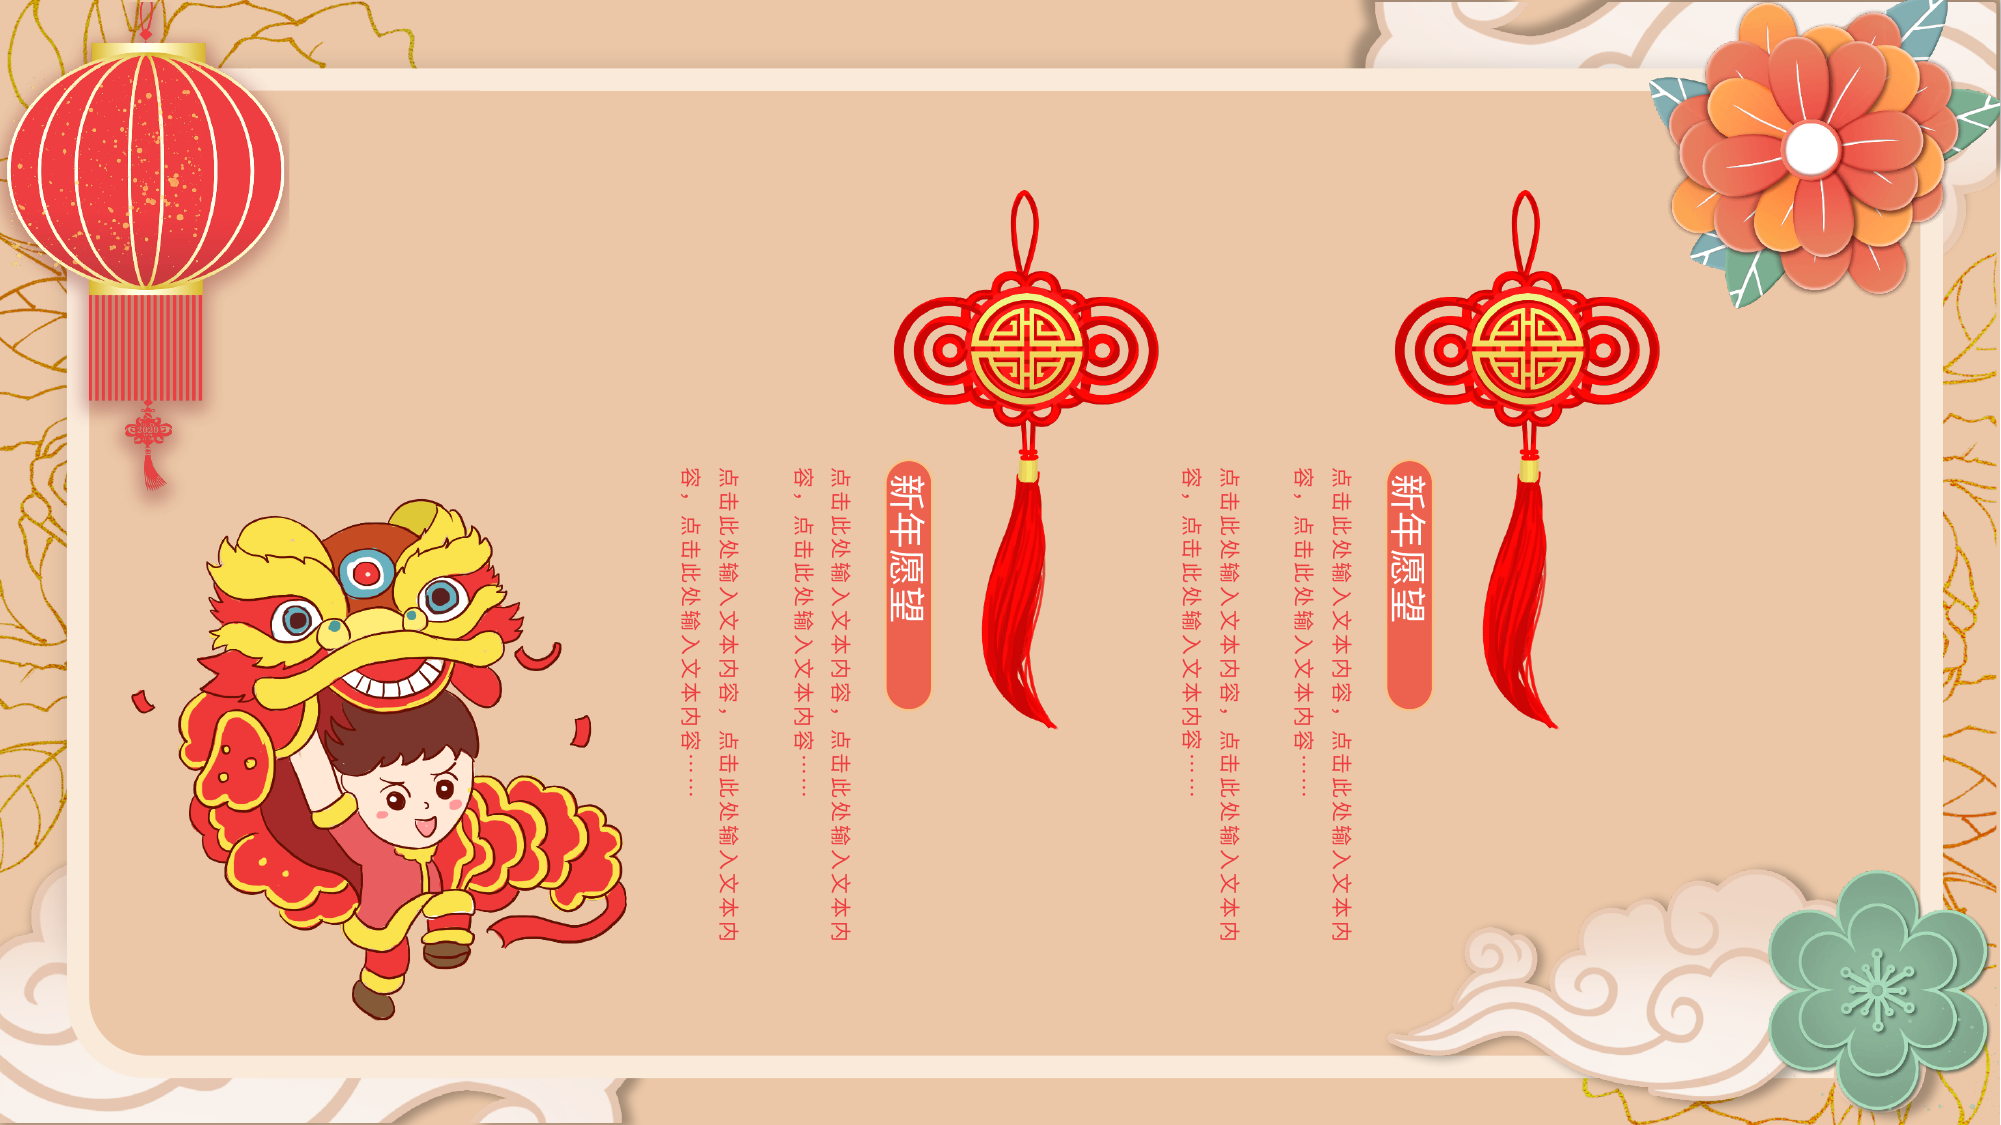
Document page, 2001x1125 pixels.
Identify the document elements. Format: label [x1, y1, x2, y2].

picture [1258, 1115, 1997, 1125]
picture [875, 140, 1172, 781]
text_box [555, 276, 933, 975]
text_box [1056, 276, 1433, 975]
picture [0, 0, 740, 1072]
picture [1376, 0, 2001, 857]
